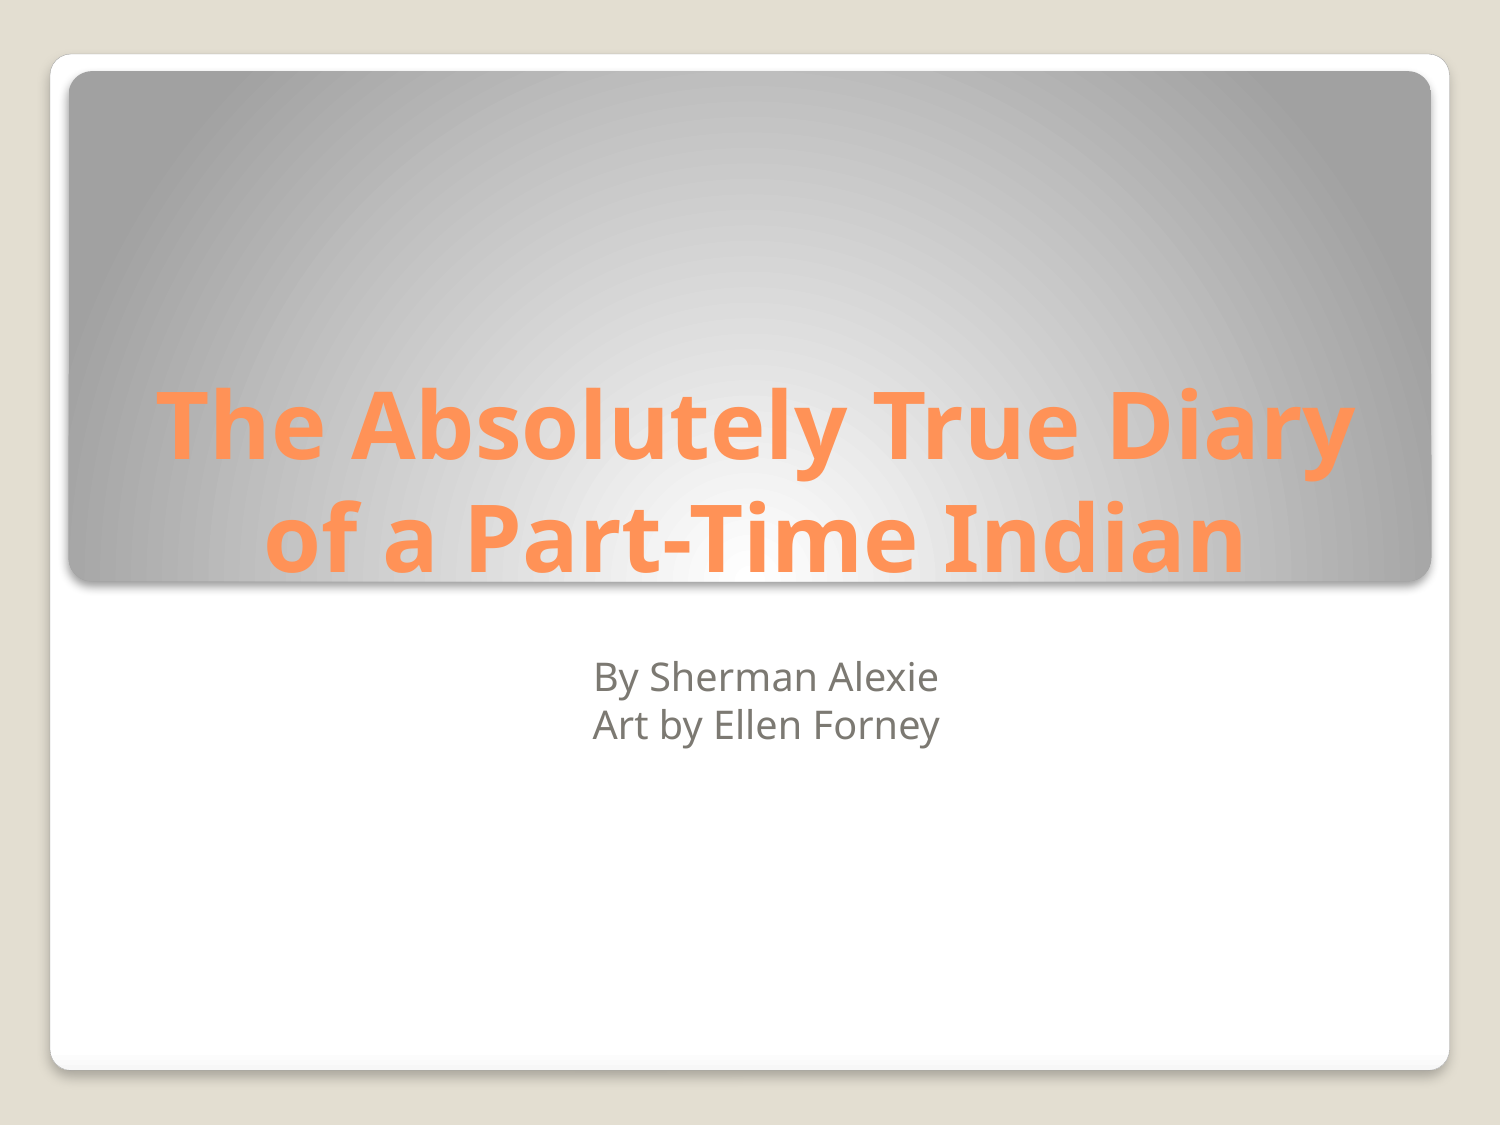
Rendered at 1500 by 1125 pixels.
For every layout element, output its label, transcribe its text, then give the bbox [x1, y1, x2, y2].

title The Absolutely True Diary of a Part-Time Indian [118, 298, 1394, 599]
subtitle By Sherman Alexie Art by Ellen Forney [118, 604, 1394, 755]
